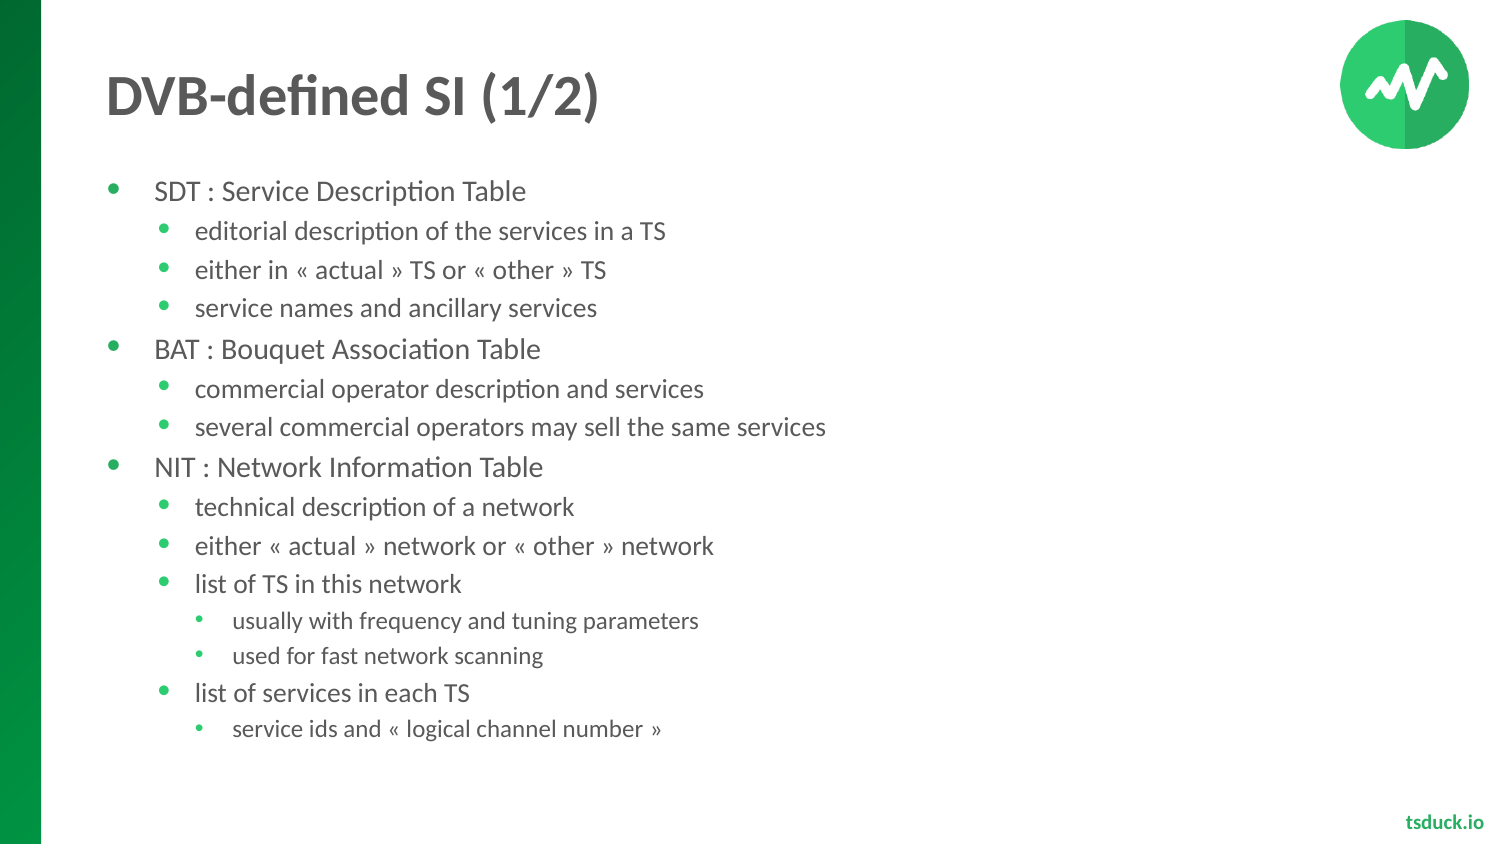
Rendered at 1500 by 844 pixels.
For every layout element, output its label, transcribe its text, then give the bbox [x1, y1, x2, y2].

list SDT : Service Description Table editorial description of the services in a TS either in « actual » TS or « other » TS service names and ancillary services BAT : Bouquet Association Table commercial operator description and services several commercial operators may sell the same services NIT : Network Information Table technical description of a network either « actual » network or « other » network list of TS in this network usually with frequency and tuning parameters used for fast network scanning list of services in each TS service ids and « logical channel number » [91, 164, 1454, 759]
title DVB-defined SI (1/2) [91, 38, 1333, 146]
picture [1340, 20, 1469, 149]
